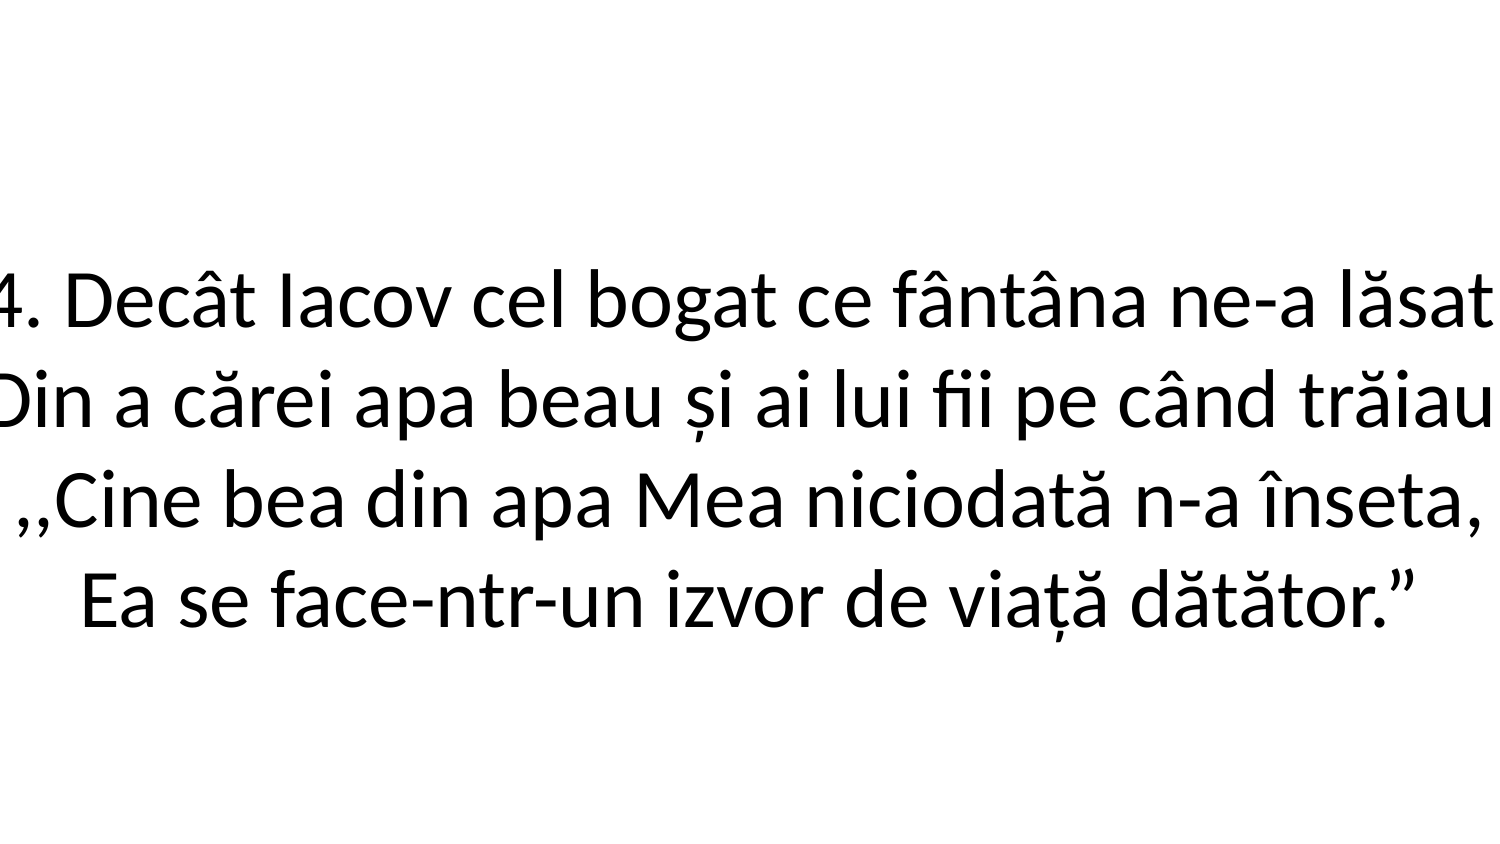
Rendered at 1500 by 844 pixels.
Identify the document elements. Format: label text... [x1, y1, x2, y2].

text_box 4. Decât Iacov cel bogat ce fântâna ne-a lăsat, Din a cărei apa beau și ai lui fii pe când trăiau. ,,Cine bea din apa Mea niciodată n-a înseta, Ea se face-ntr-un izvor de viață dătător.” [0, 192, 1500, 652]
